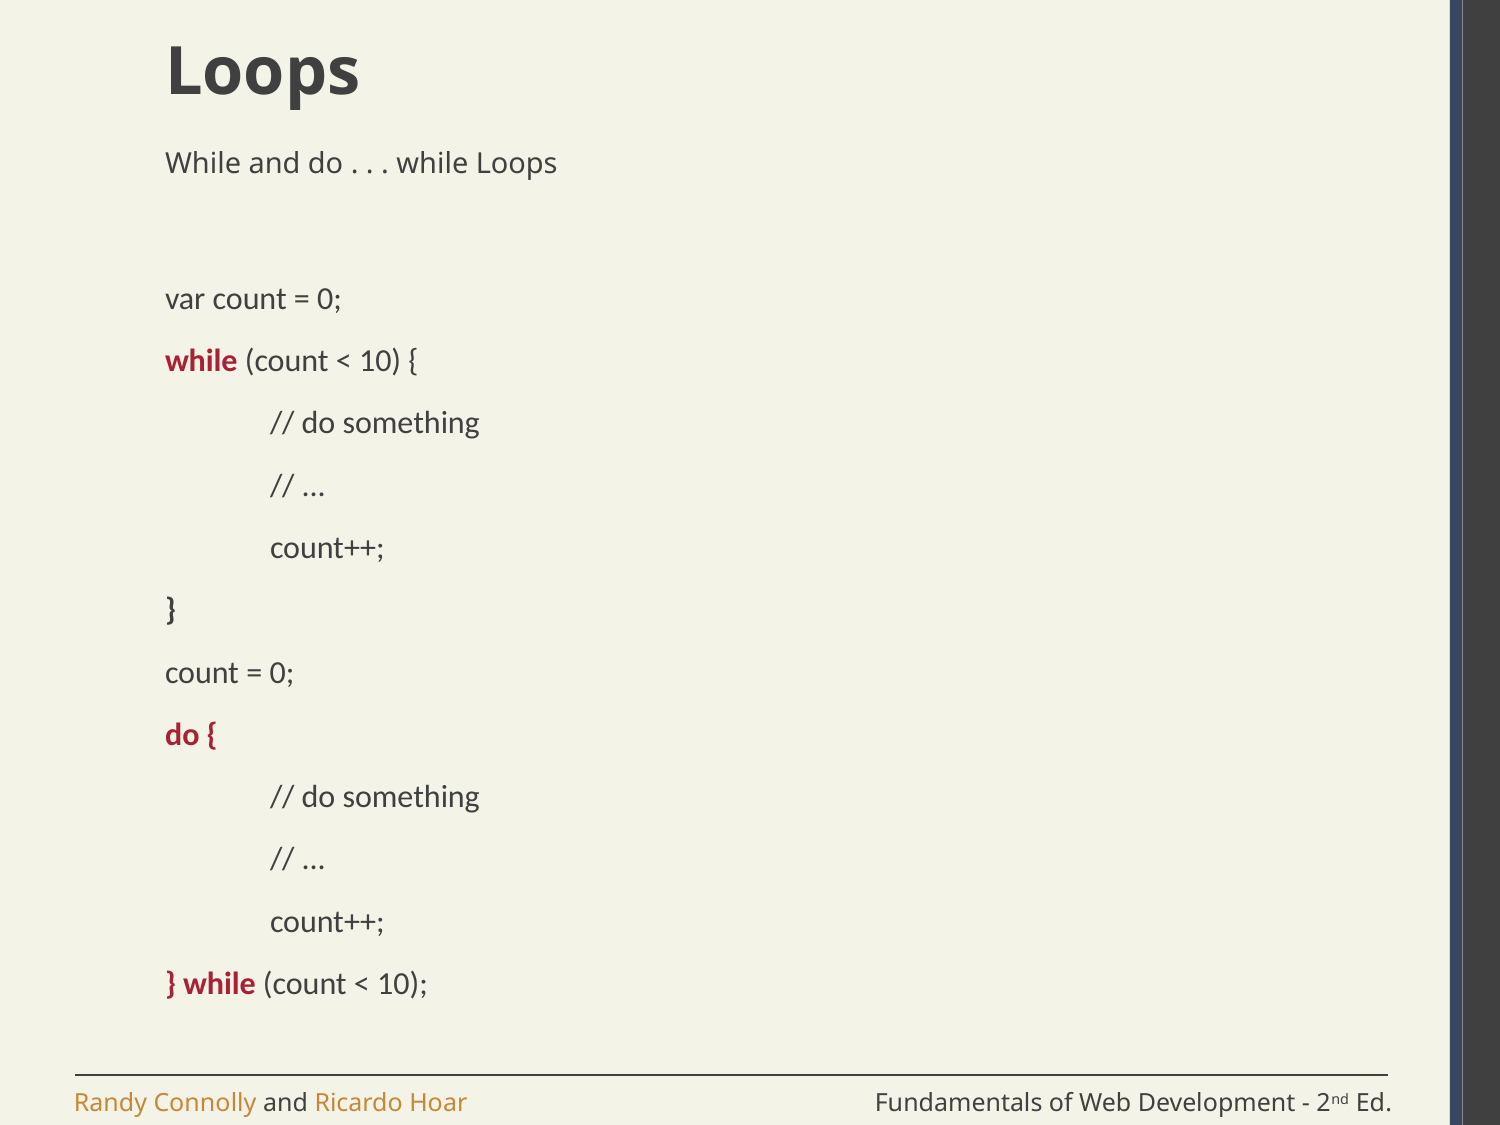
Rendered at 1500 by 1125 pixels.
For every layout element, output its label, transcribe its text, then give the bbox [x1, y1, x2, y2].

list While and do . . . while Loops [150, 137, 1200, 188]
list var count = 0; while (count < 10) { // do something // ... count++; } count = 0; do { // do something // ... count++; } while (count < 10); [150, 270, 1200, 1013]
title Loops [150, 20, 1425, 188]
